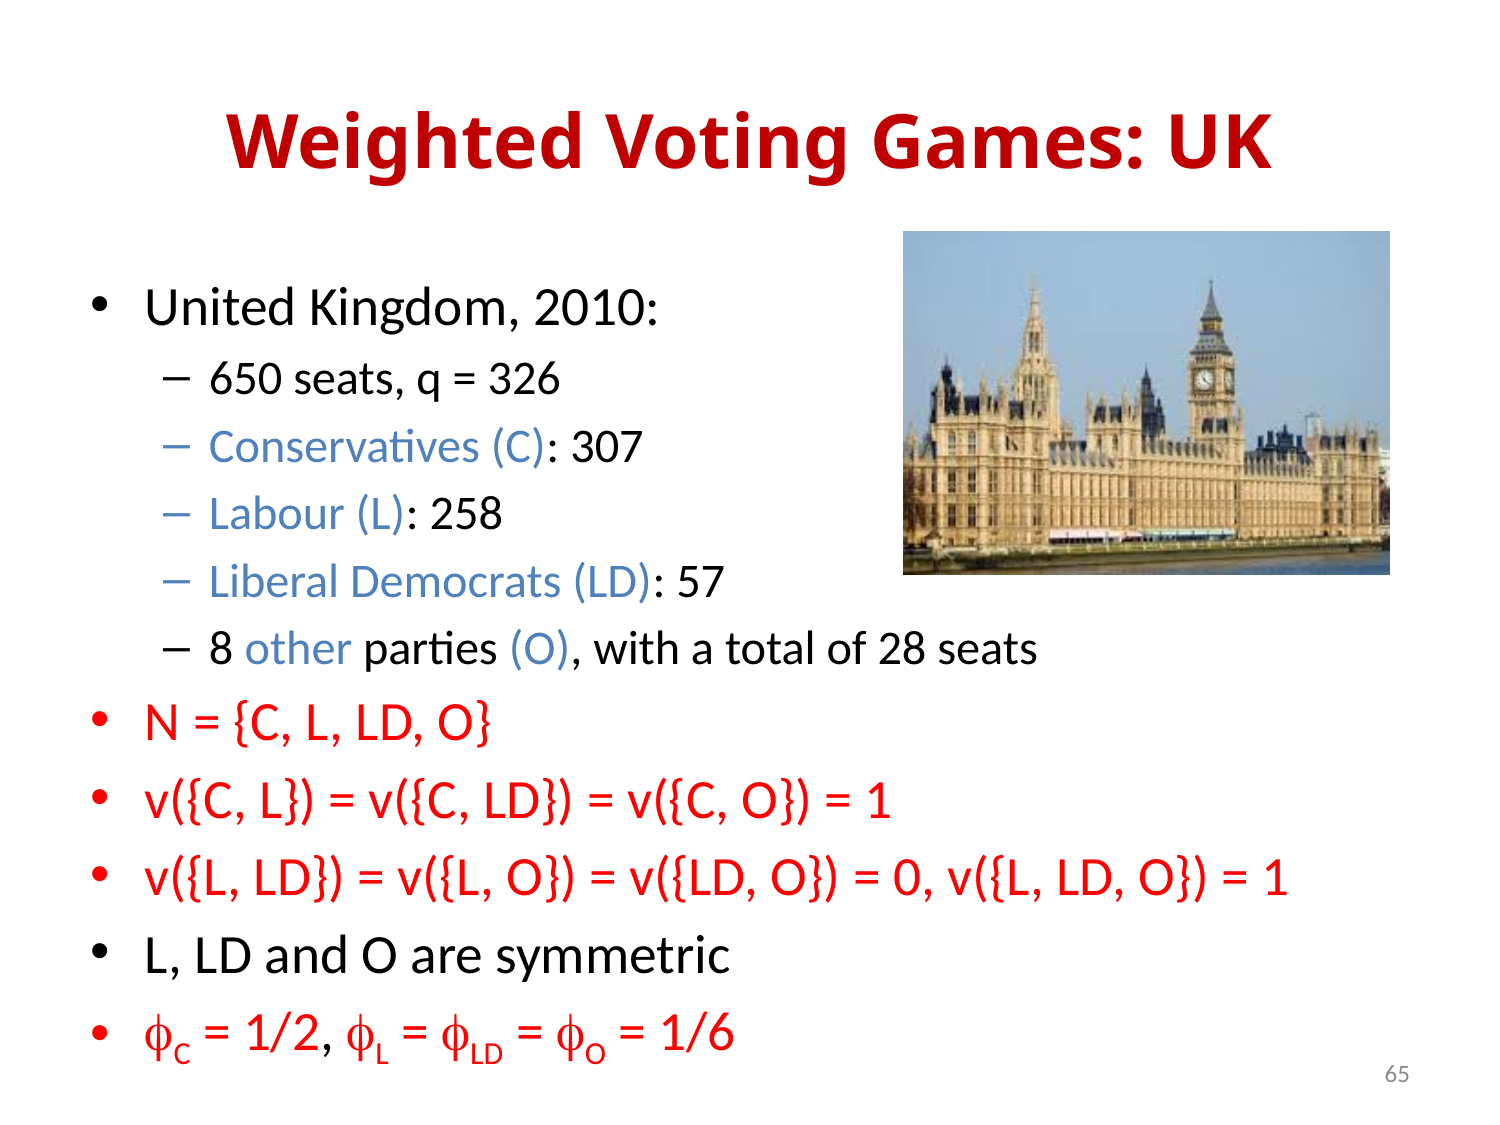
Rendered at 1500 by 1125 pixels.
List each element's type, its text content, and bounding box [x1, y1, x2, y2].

title Weighted Voting Games: UK [75, 45, 1425, 233]
slide_number 65 [1074, 1042, 1425, 1103]
picture [903, 231, 1391, 575]
list United Kingdom, 2010: 650 seats, q = 326 Conservatives (C): 307 Labour (L): 258 Liberal Democrats (LD): 57 8 other parties (O), with a total of 28 seats N = {C, L, LD, O} v({C, L}) = v({C, LD}) = v({C, O}) = 1 v({L, LD}) = v({L, O}) = v({LD, O}) = 0, v({L, LD, O}) = 1 L, LD and O are symmetric fC = 1/2, fL = fLD = fO = 1/6 [75, 262, 1425, 1083]
